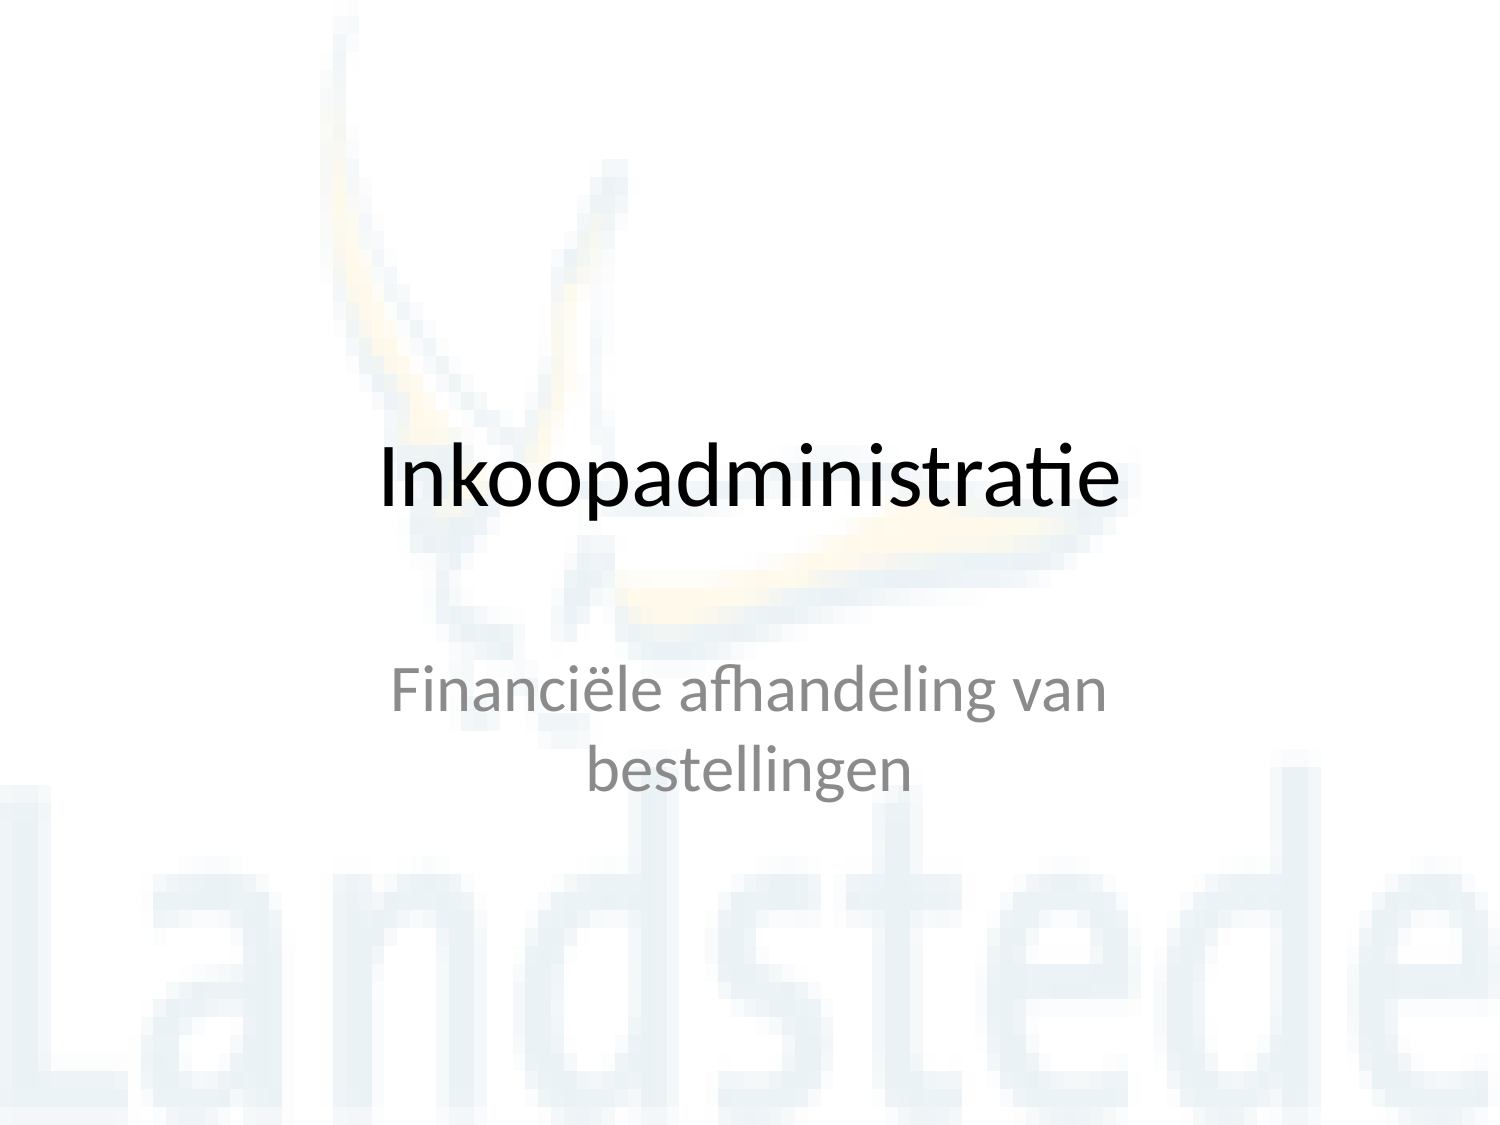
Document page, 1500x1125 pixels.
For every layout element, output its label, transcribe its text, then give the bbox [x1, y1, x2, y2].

title Inkoopadministratie [112, 349, 1388, 591]
subtitle Financiële afhandeling van bestellingen [225, 637, 1275, 925]
